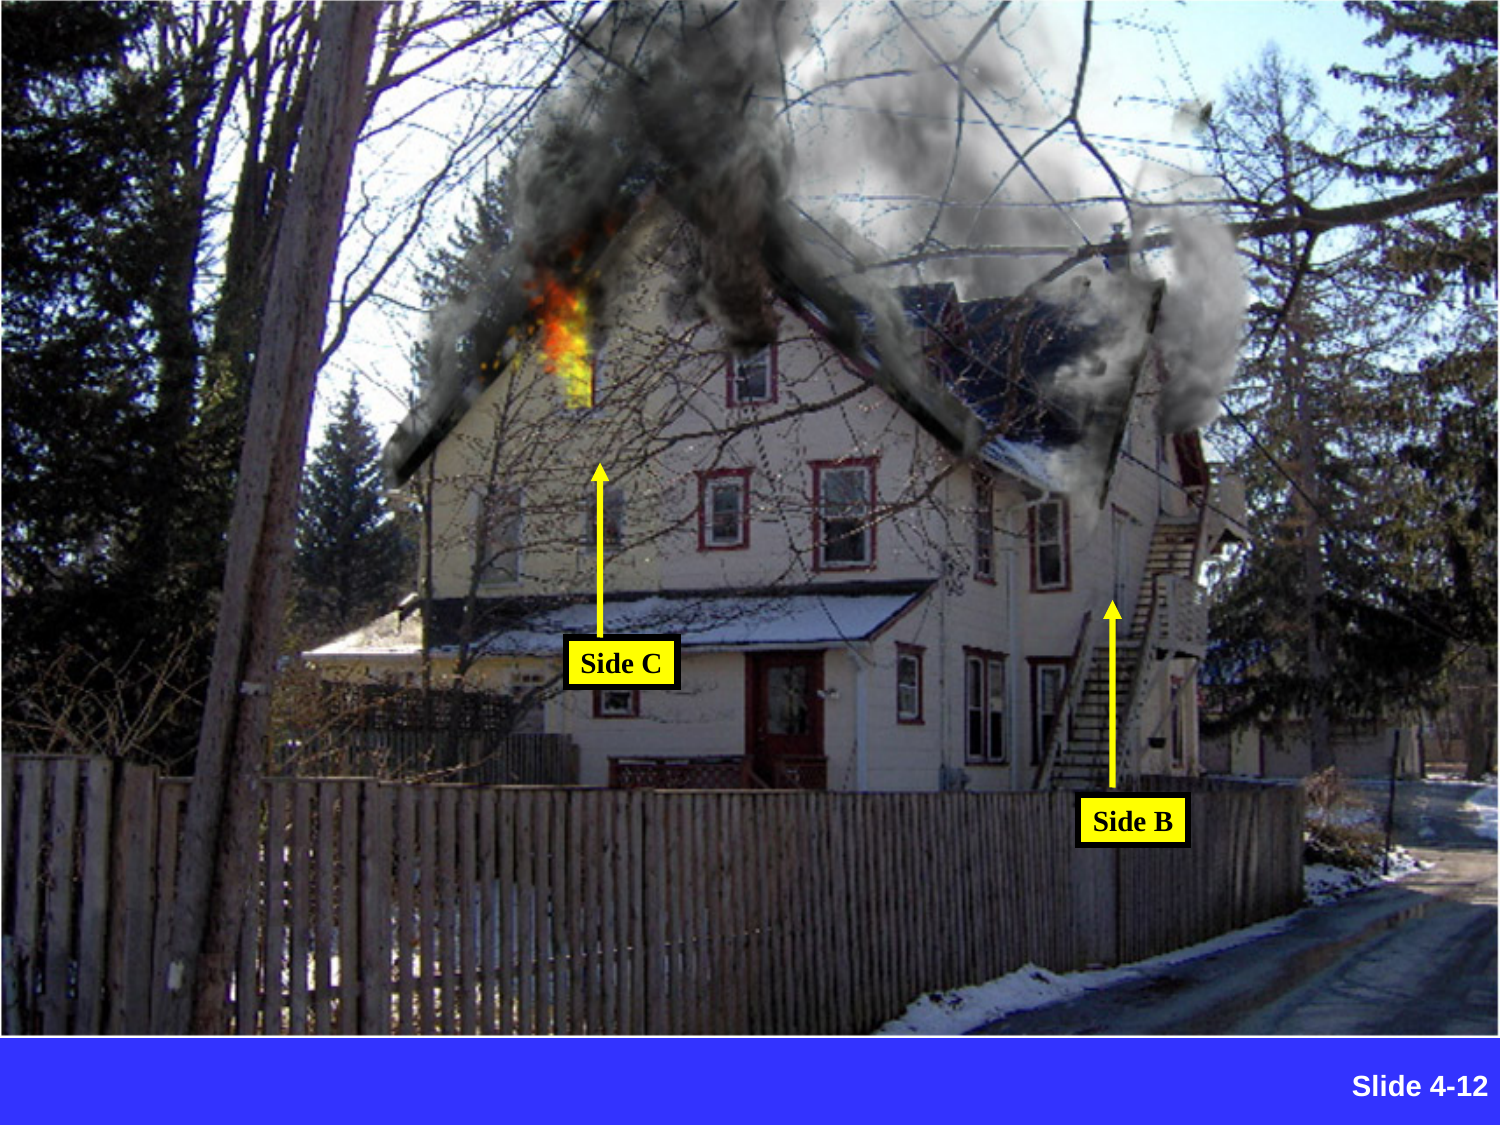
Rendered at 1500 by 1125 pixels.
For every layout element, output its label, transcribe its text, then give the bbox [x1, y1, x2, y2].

picture [0, 0, 1500, 1038]
slide_number Slide 4-76 [1153, 1059, 1500, 1125]
